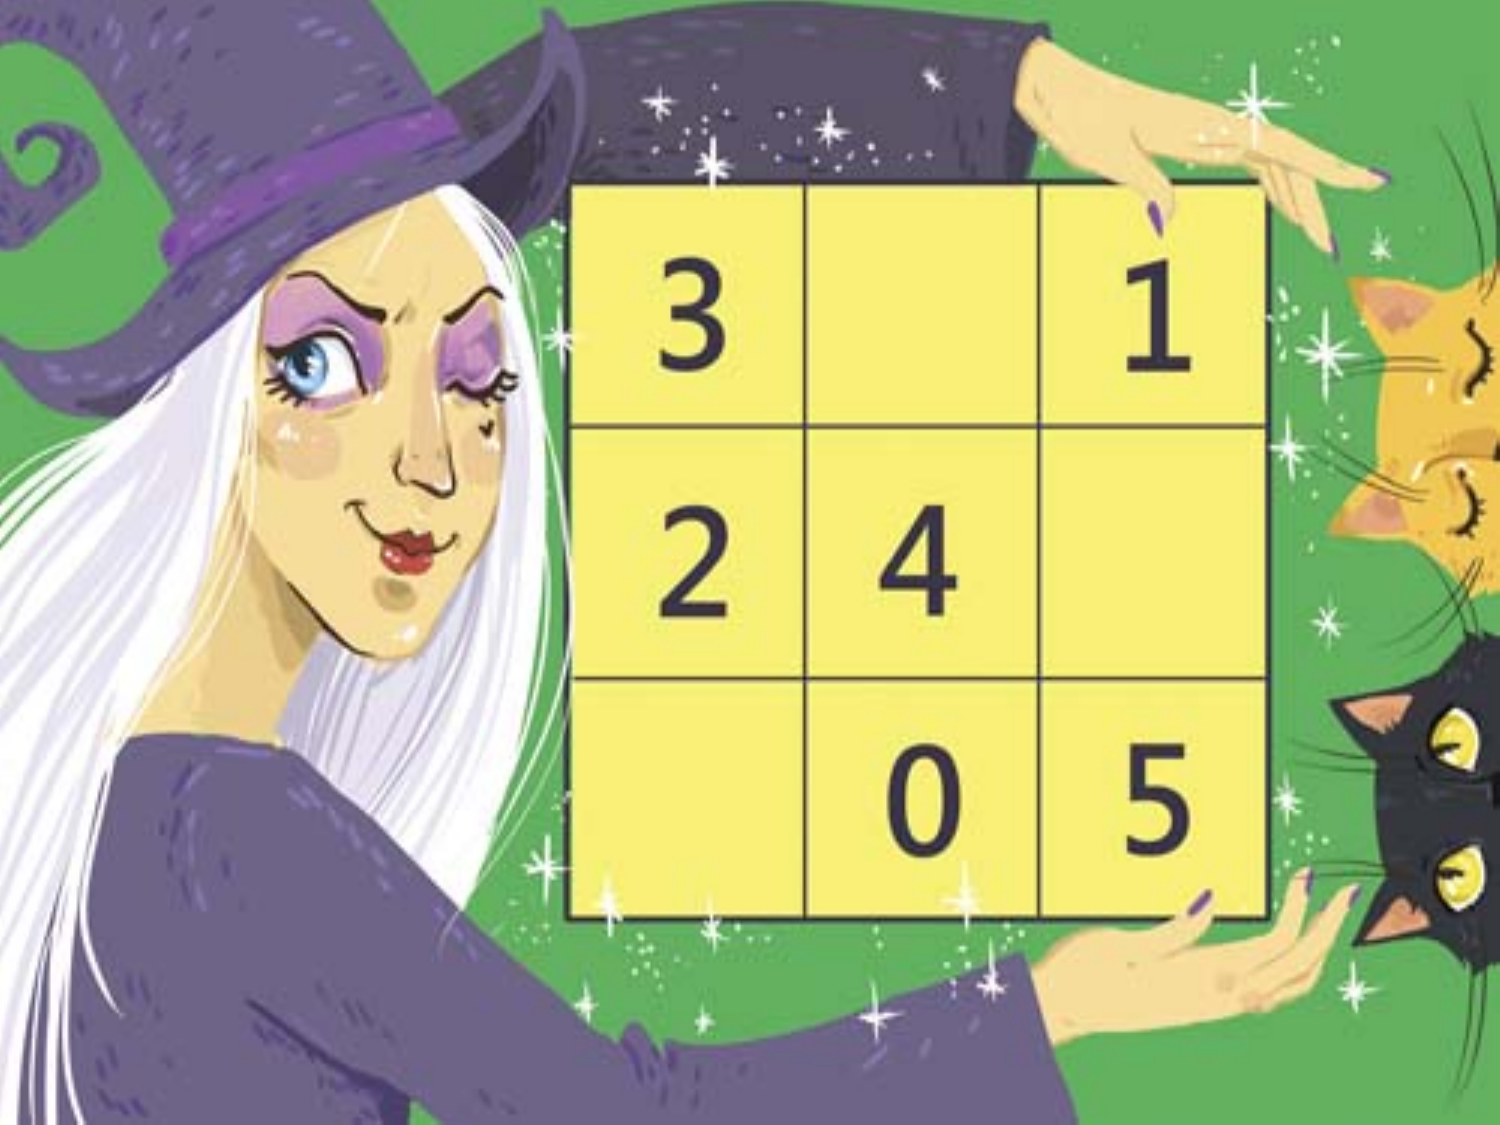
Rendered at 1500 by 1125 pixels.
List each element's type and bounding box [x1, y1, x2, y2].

list [0, 0, 1500, 1125]
